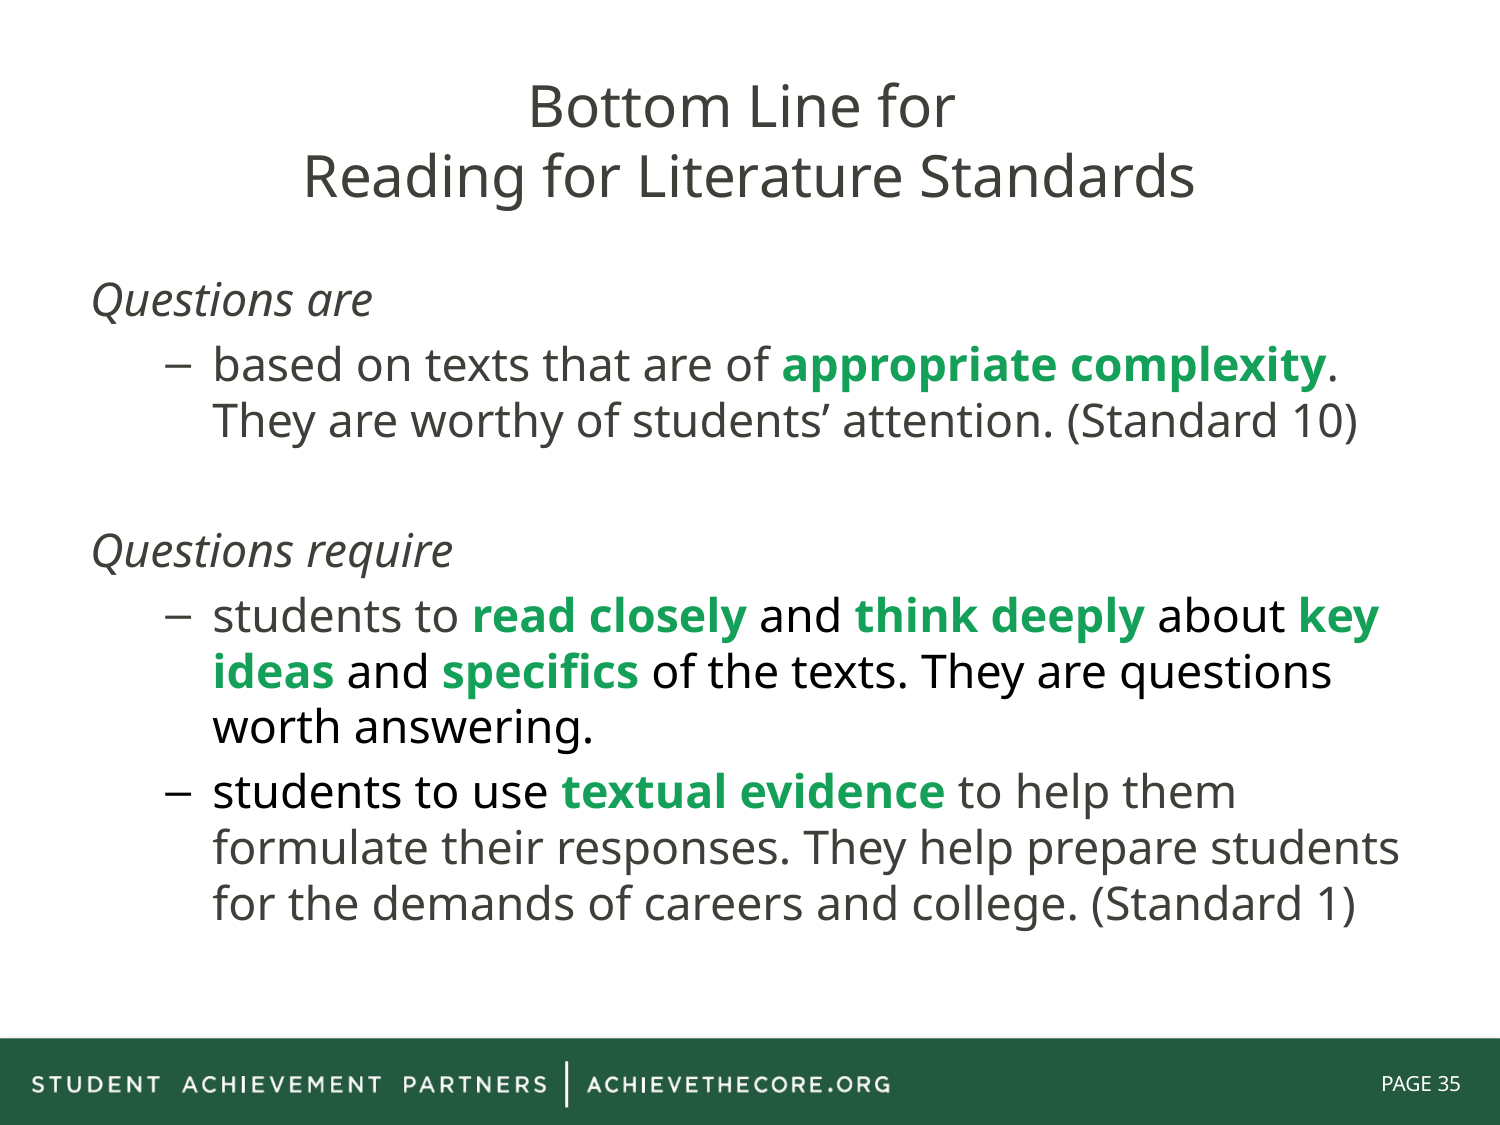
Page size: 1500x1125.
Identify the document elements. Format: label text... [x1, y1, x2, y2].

title Bottom Line for Reading for Literature Standards [75, 45, 1425, 233]
list Questions are based on texts that are of appropriate complexity. They are worthy of students’ attention. (Standard 10) Questions require students to read closely and think deeply about key ideas and specifics of the texts. They are questions worth answering. students to use textual evidence to help them formulate their responses. They help prepare students for the demands of careers and college. (Standard 1) [75, 262, 1425, 1005]
